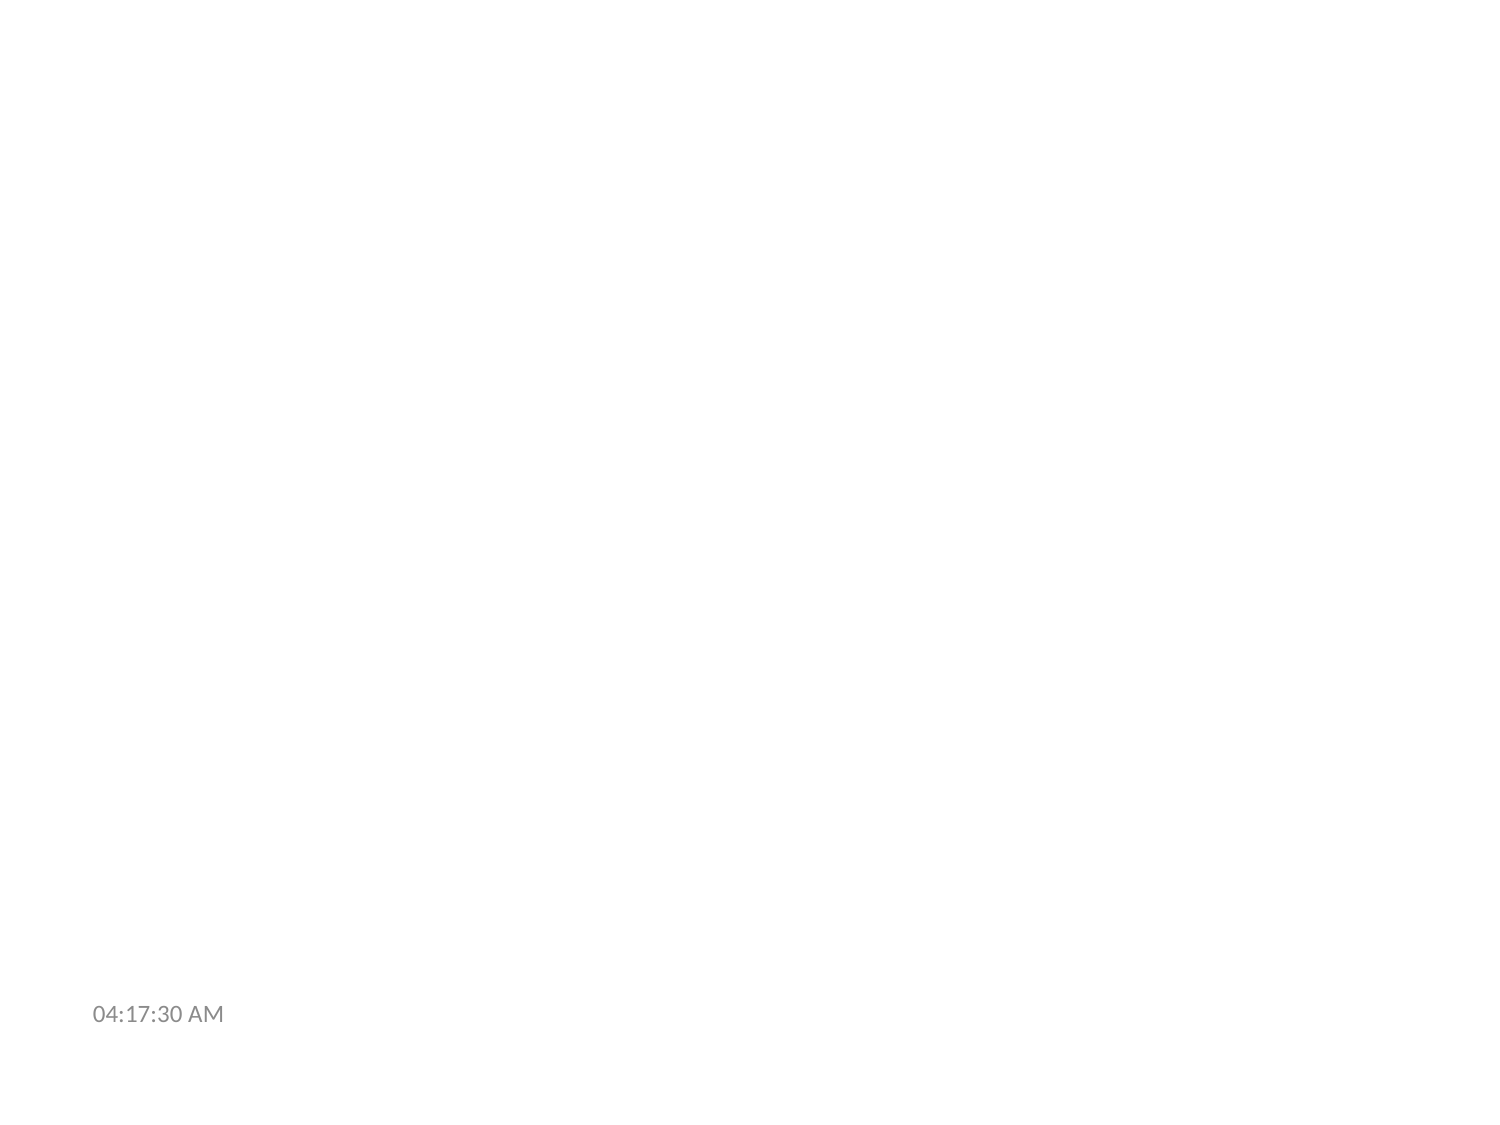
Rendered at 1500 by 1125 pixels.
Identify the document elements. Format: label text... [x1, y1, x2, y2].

text_box 3:35:09 PM [77, 982, 428, 1043]
